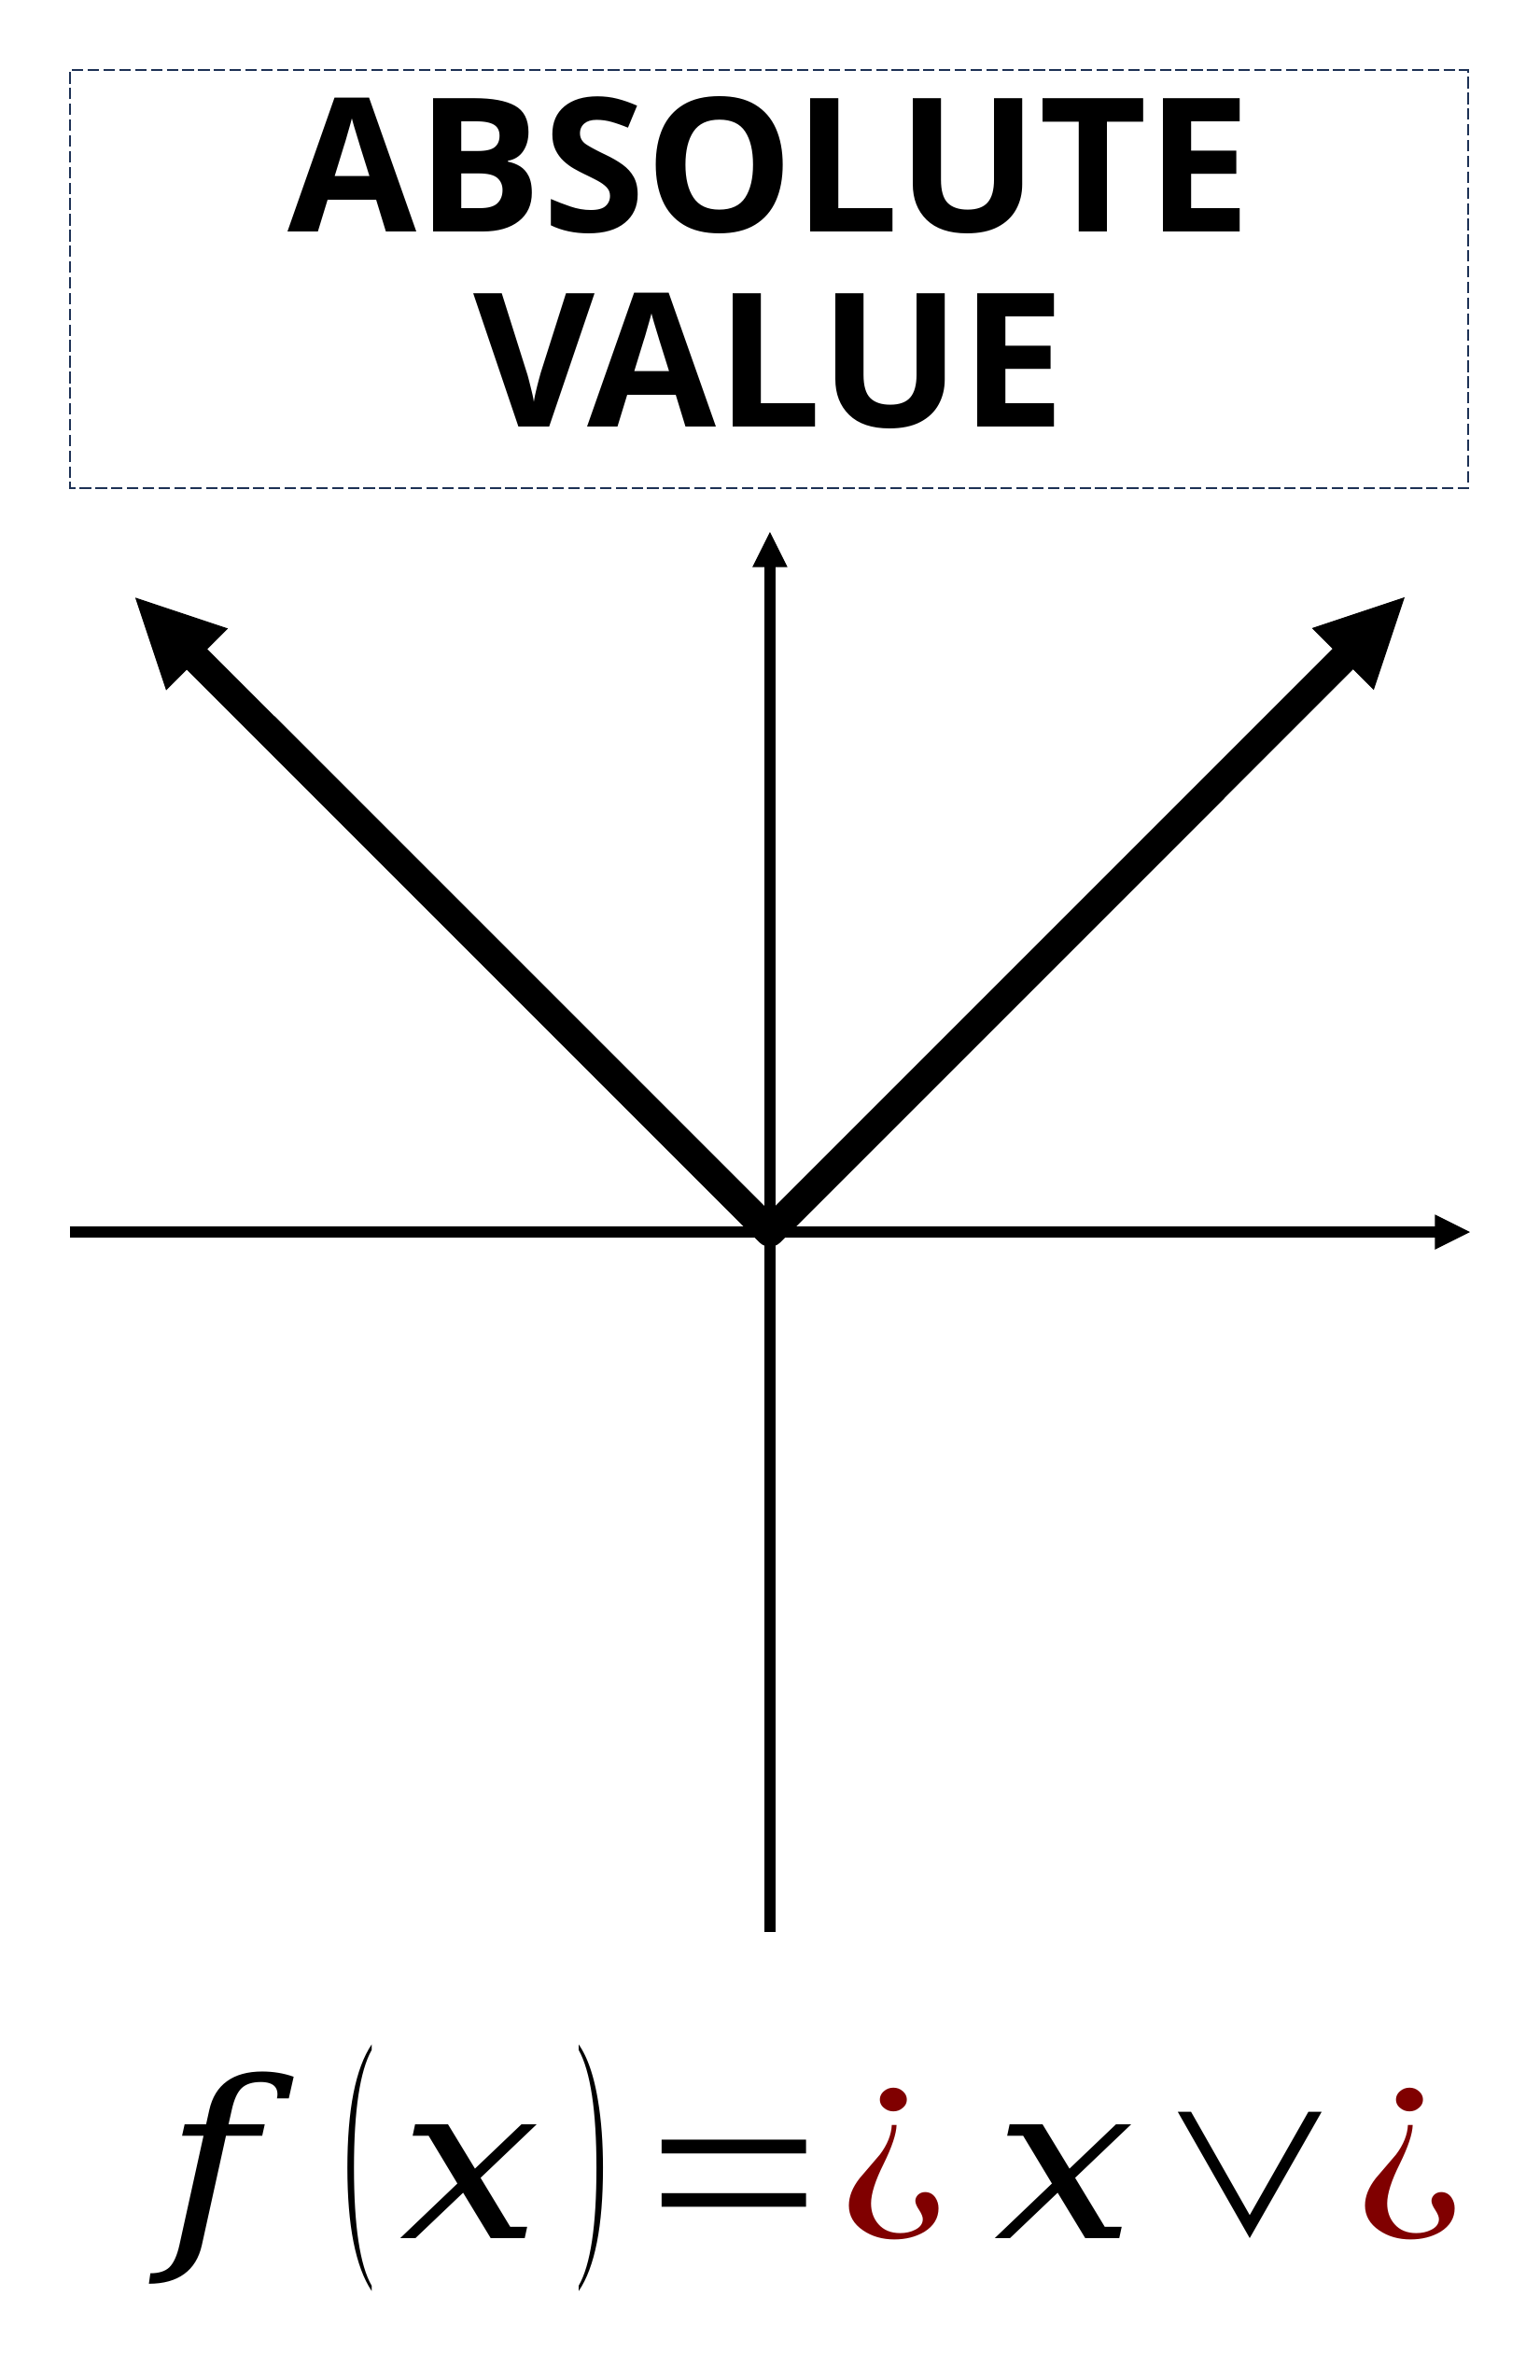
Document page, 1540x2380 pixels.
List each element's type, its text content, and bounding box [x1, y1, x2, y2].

text_box [69, 69, 1469, 489]
text_box [771, 596, 1406, 1232]
text_box [134, 597, 769, 1232]
text_box ABSOLUTE VALUE [69, 42, 1470, 497]
